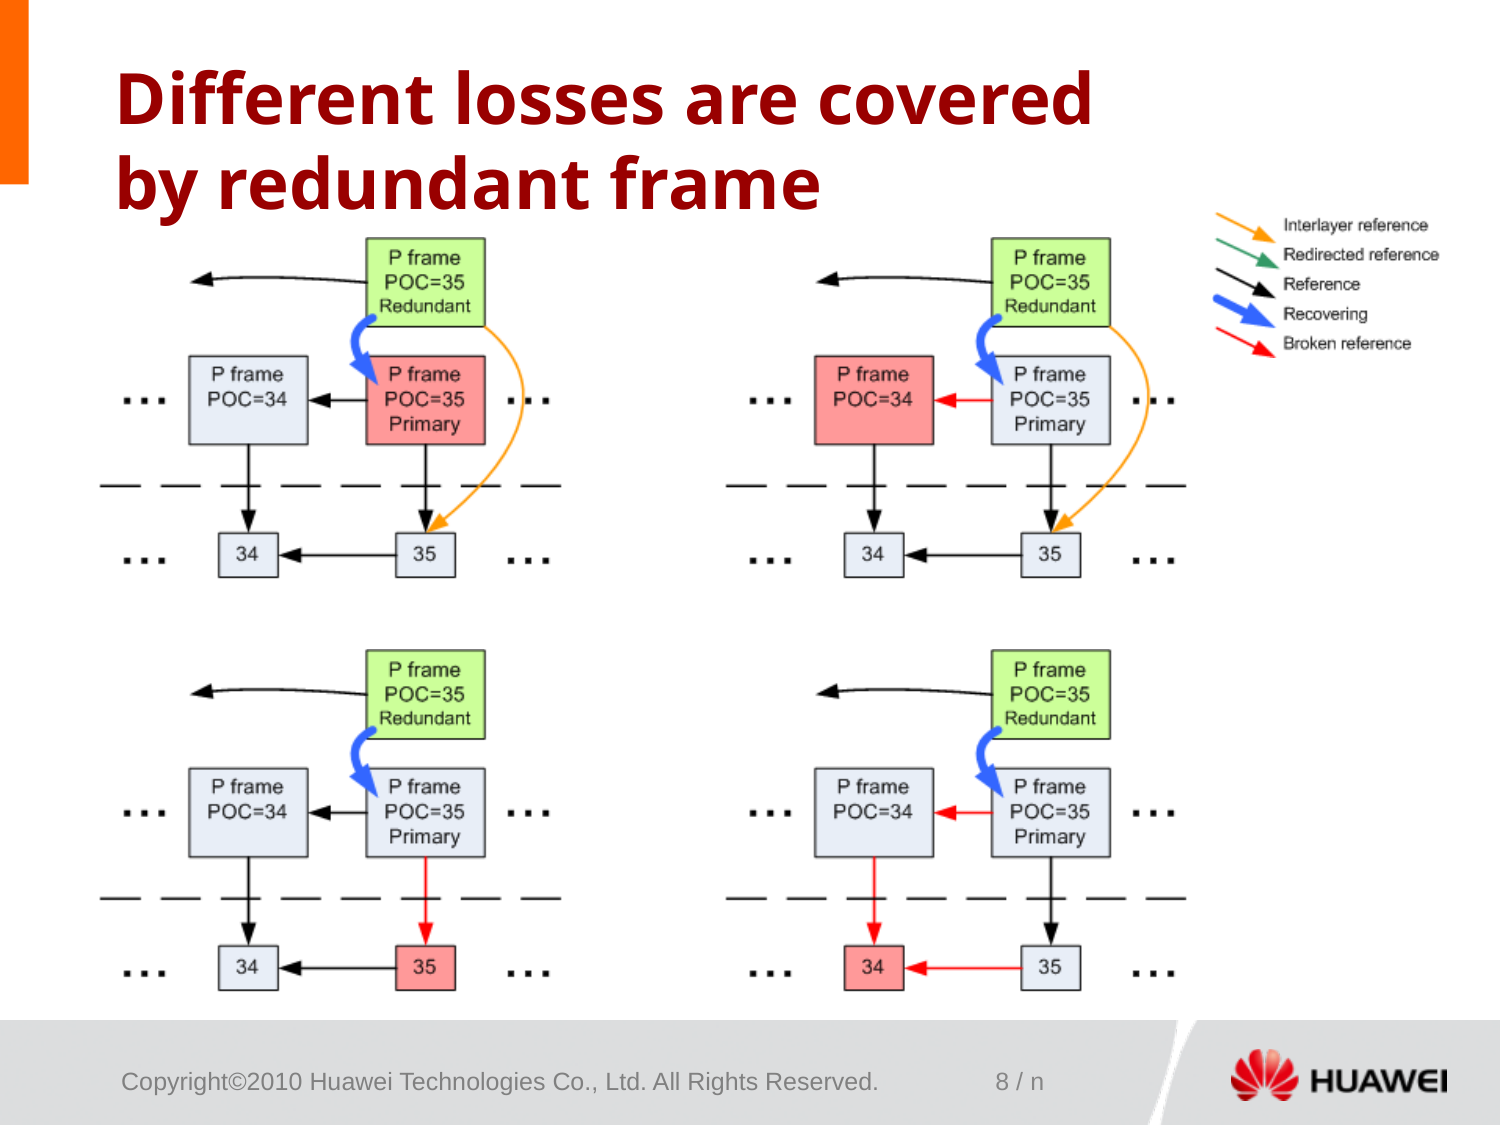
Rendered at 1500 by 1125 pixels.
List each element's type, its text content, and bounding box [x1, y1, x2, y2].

picture [724, 237, 1199, 584]
picture [99, 649, 574, 996]
picture [724, 649, 1199, 996]
picture [0, 1020, 1500, 1125]
picture [1212, 212, 1441, 359]
picture [99, 237, 574, 584]
title Different losses are covered by redundant frame [99, 45, 1447, 233]
